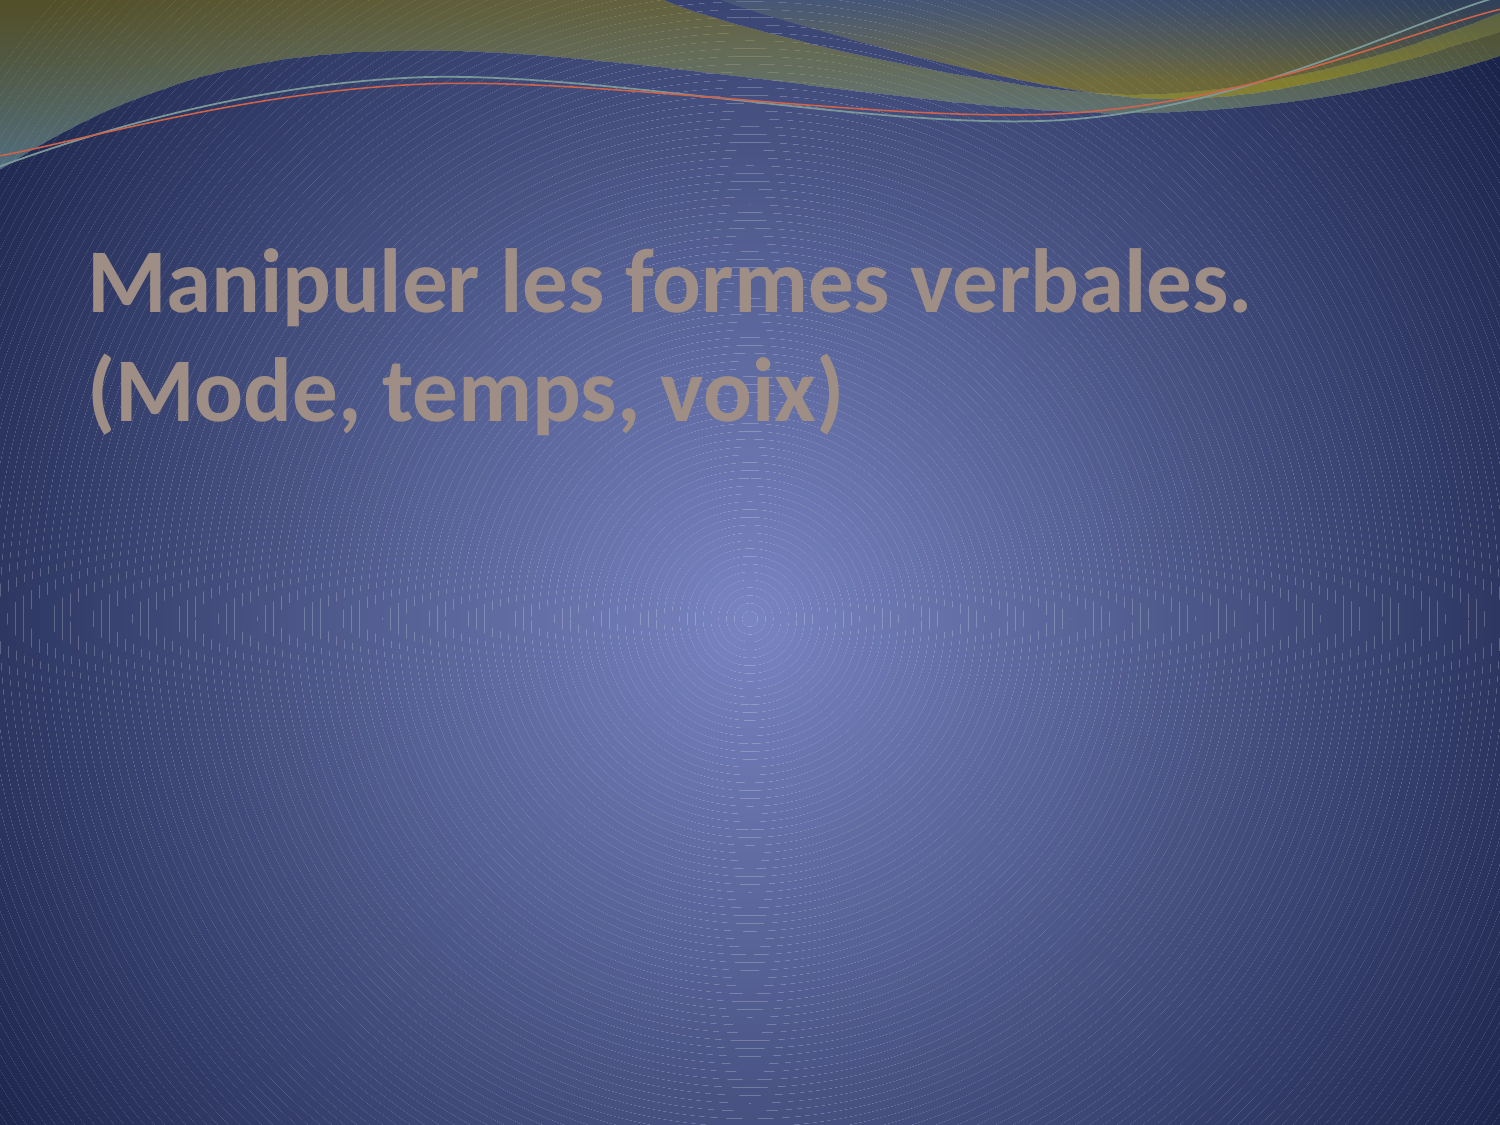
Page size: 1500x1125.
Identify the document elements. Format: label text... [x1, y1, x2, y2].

title Manipuler les formes verbales. (Mode, temps, voix) [86, 216, 1362, 440]
